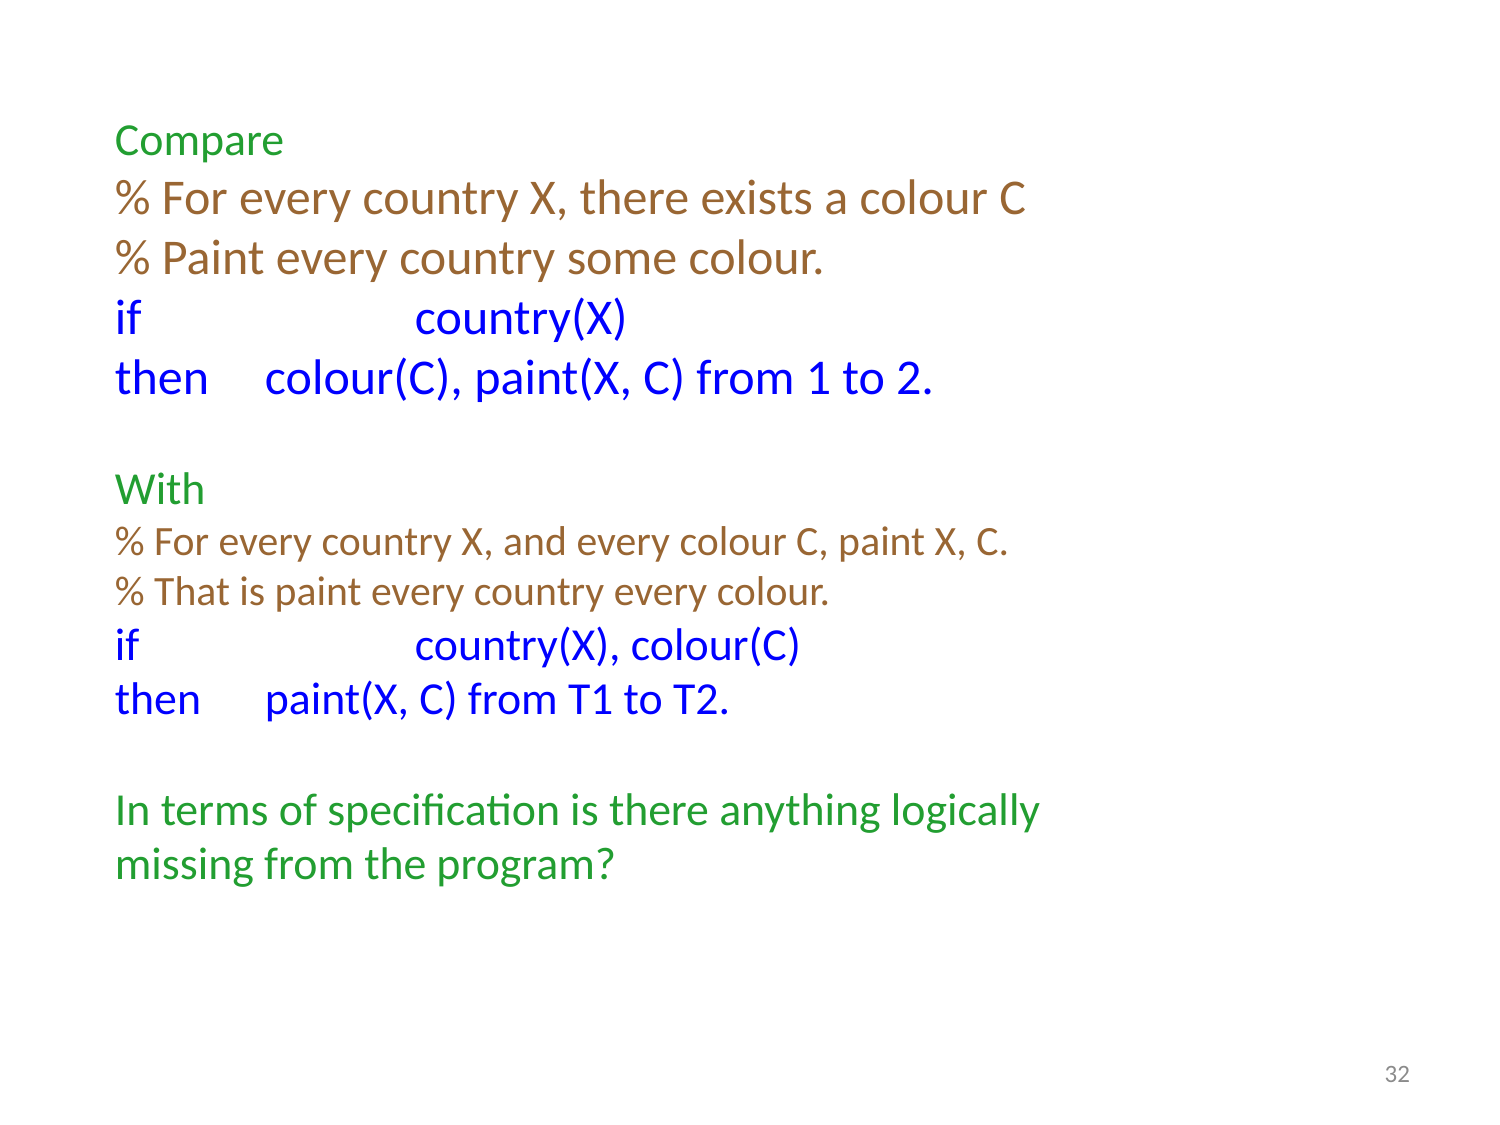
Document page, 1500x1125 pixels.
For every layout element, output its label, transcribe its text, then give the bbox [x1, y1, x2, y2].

slide_number 32 [1074, 1042, 1425, 1103]
text_box Compare % For every country X, there exists a colour C % Paint every country some colour. if country(X) then colour(C), paint(X, C) from 1 to 2. With % For every country X, and every colour C, paint X, C. % That is paint every country every colour. if country(X), colour(C) then paint(X, C) from T1 to T2. In terms of specification is there anything logically missing from the program? [100, 101, 1140, 952]
